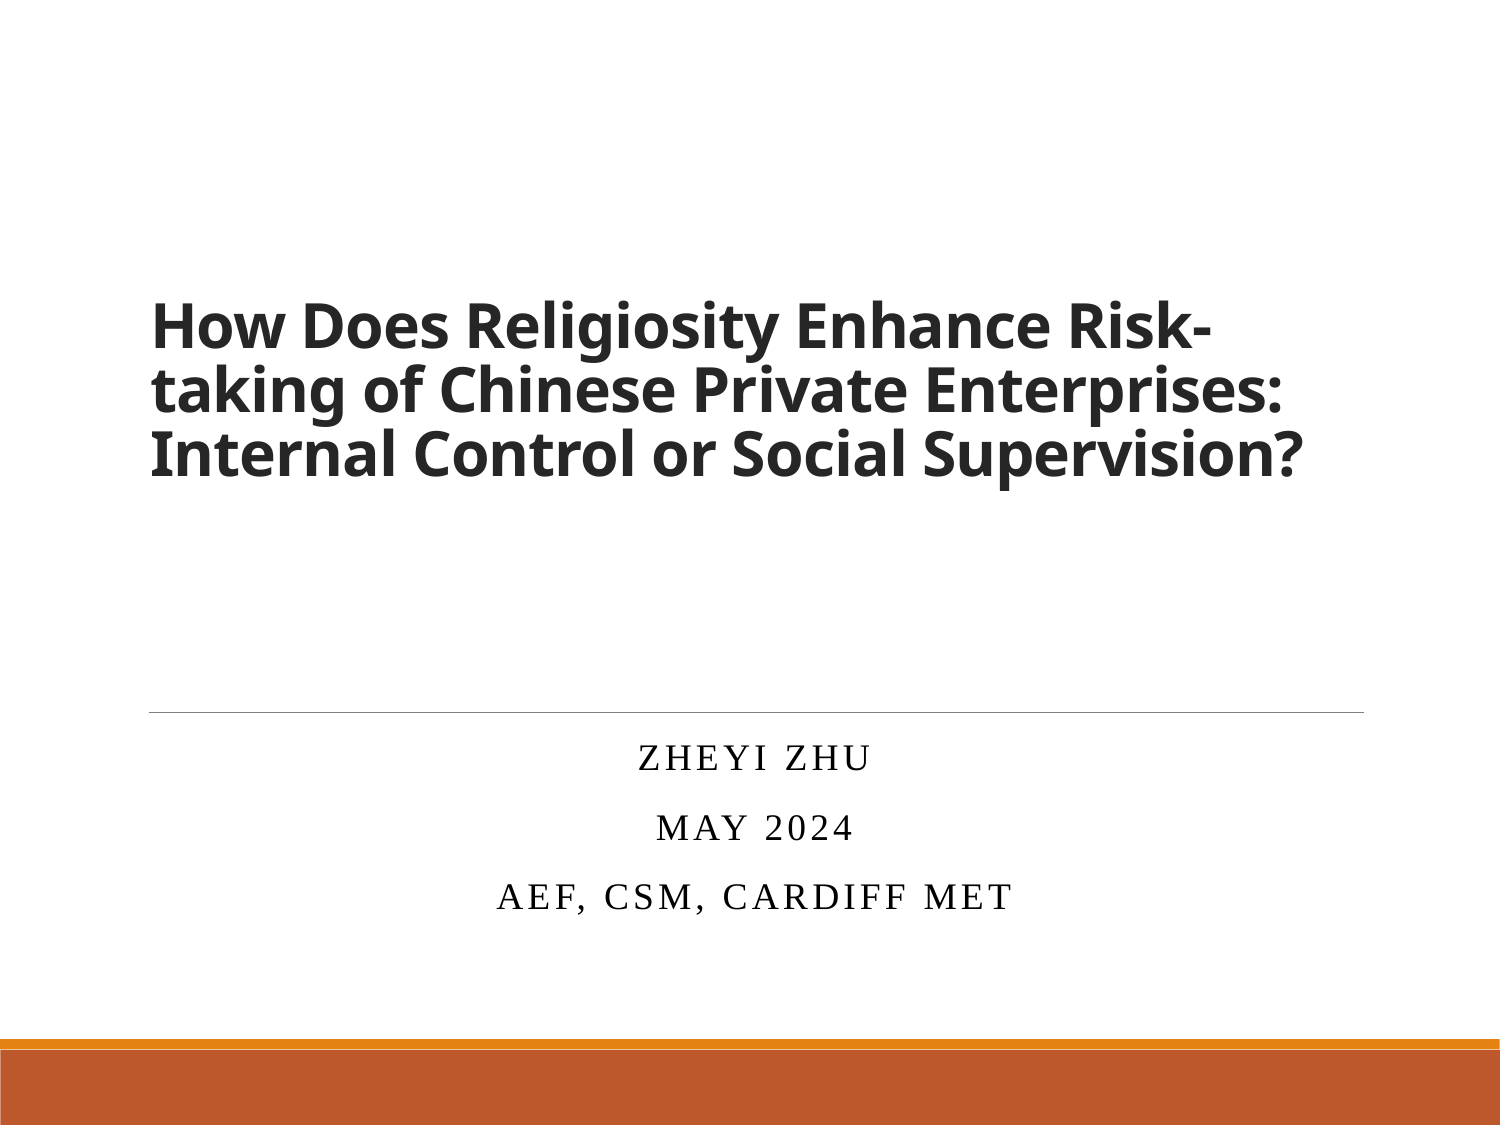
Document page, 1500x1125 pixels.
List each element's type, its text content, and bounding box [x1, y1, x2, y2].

subtitle Zheyi Zhu May 2024 AEF, CSM, Cardiff Met [135, 730, 1373, 924]
title How Does Religiosity Enhance Risk-taking of Chinese Private Enterprises: Internal Control or Social Supervision? [135, 124, 1373, 497]
